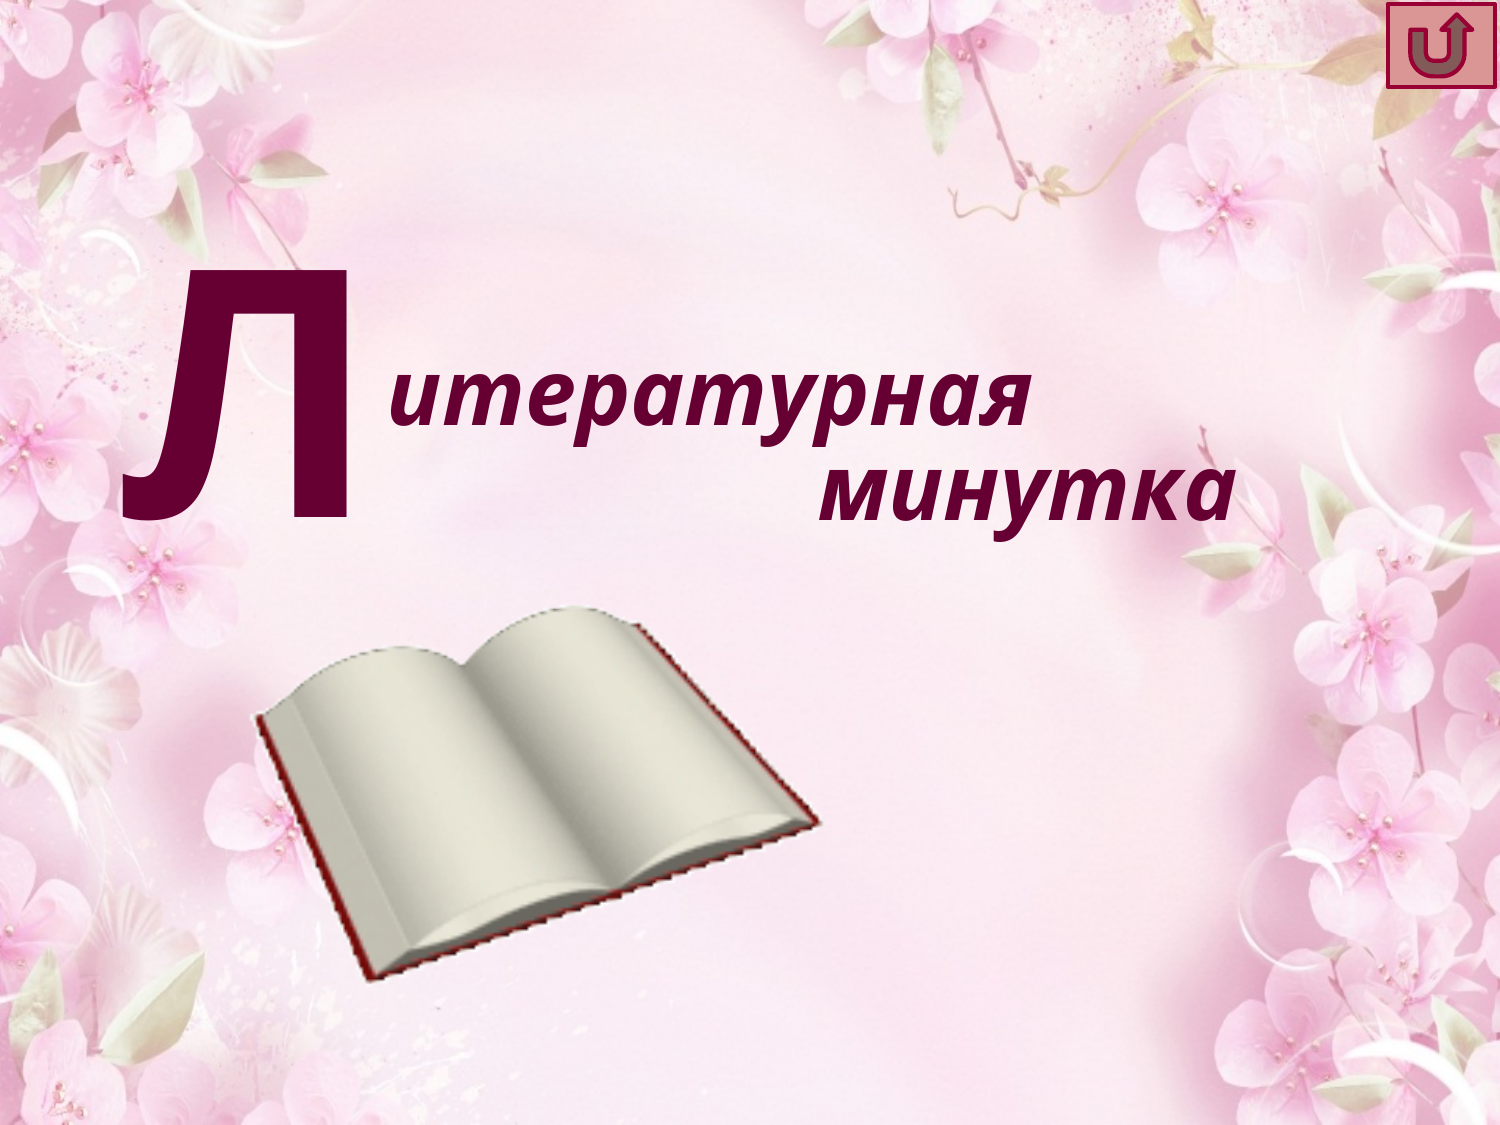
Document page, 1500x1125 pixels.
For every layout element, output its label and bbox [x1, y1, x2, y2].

text_box [105, 163, 1284, 599]
text_box [1386, 2, 1497, 89]
picture [0, 0, 1500, 1125]
